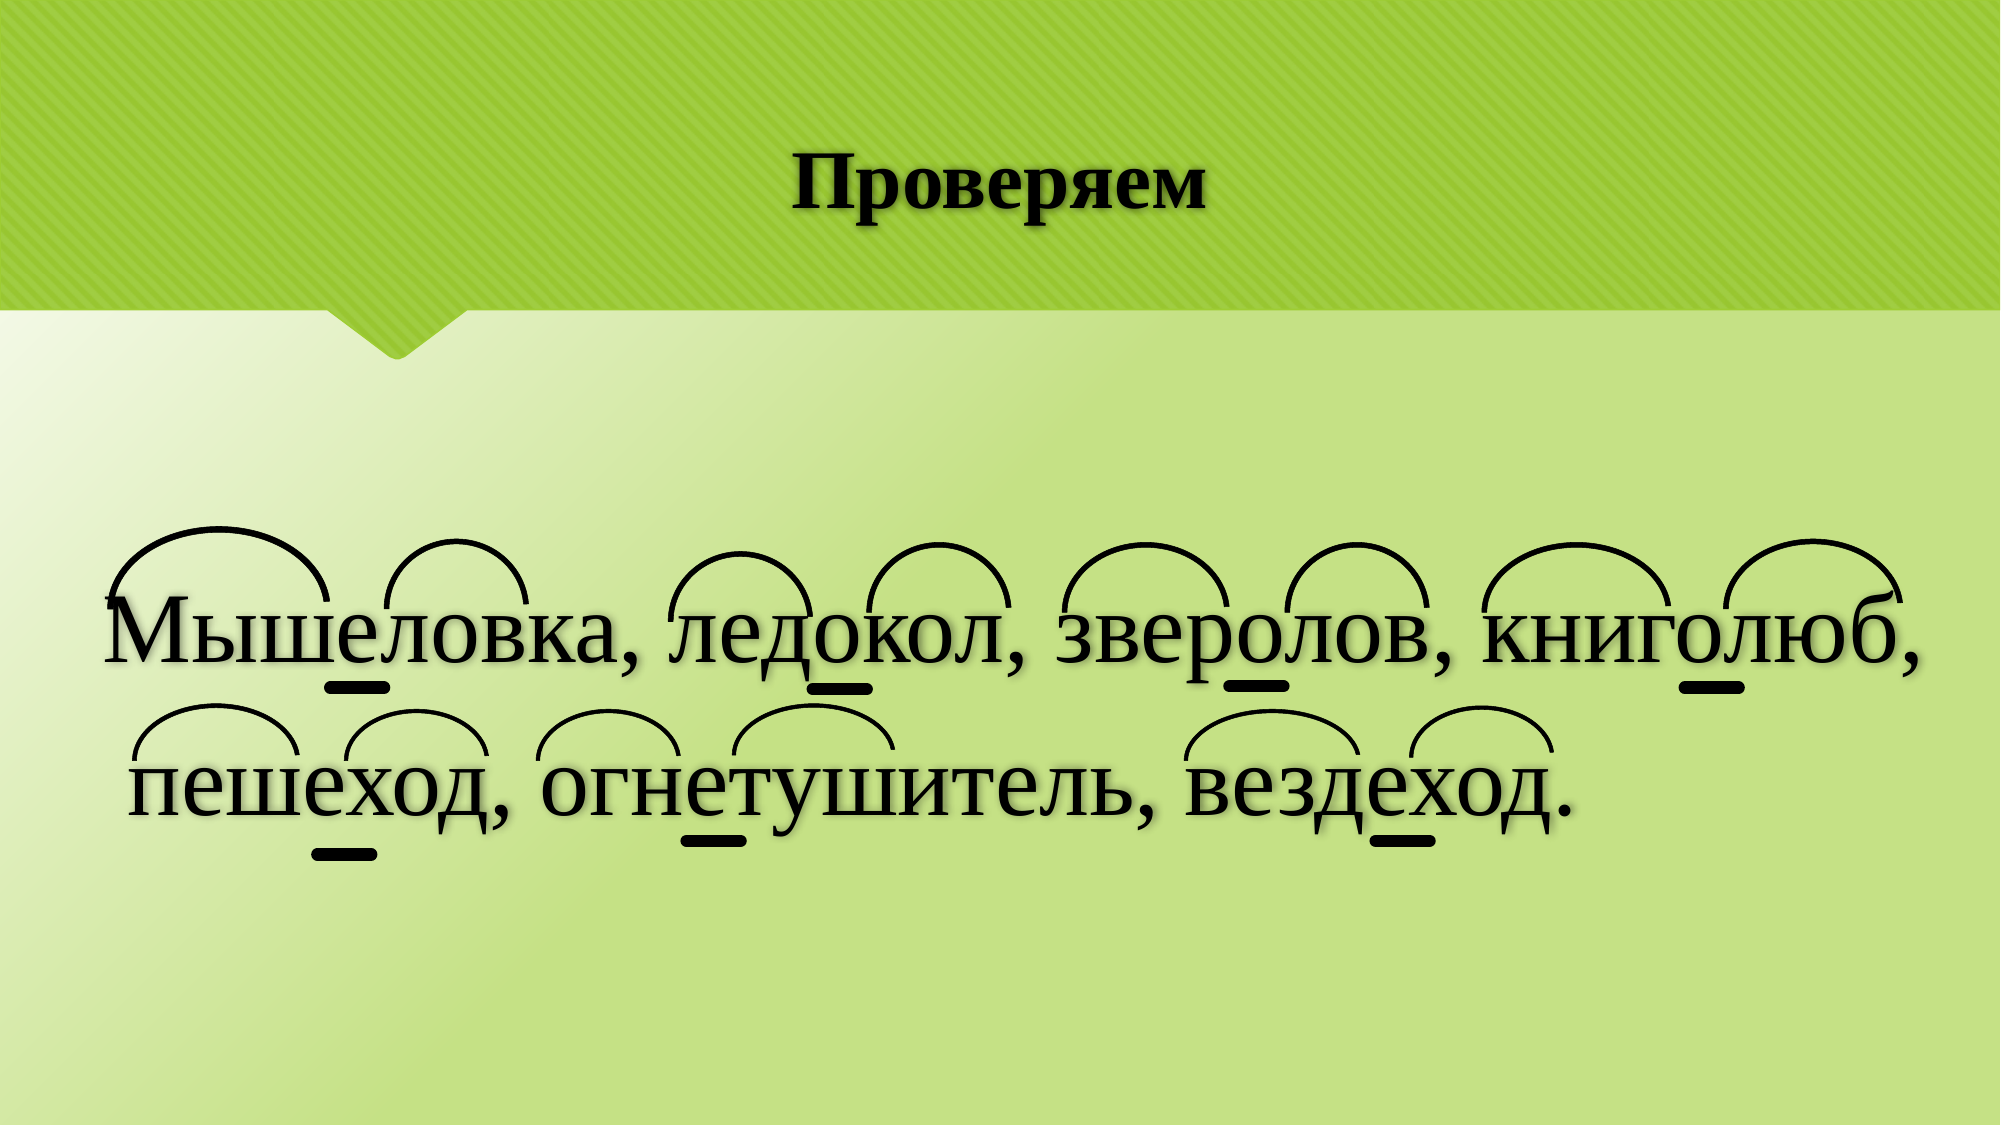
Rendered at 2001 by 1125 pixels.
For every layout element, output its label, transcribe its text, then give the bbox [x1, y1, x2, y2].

text_box [666, 550, 814, 623]
list Мышеловка, ледокол, зверолов, книголюб, пешеход, огнетушитель, вездеход. [87, 400, 2000, 998]
title Проверяем [132, 73, 1868, 233]
text_box [730, 702, 897, 757]
text_box [1060, 541, 1231, 614]
text_box [382, 537, 530, 611]
text_box [1722, 537, 1904, 611]
text_box [1182, 707, 1362, 762]
text_box [131, 702, 301, 762]
text_box [865, 541, 1013, 614]
text_box [1283, 541, 1431, 614]
text_box [1480, 541, 1673, 614]
text_box [1408, 704, 1556, 759]
text_box [106, 525, 332, 611]
text_box [534, 707, 682, 762]
text_box [342, 707, 490, 762]
